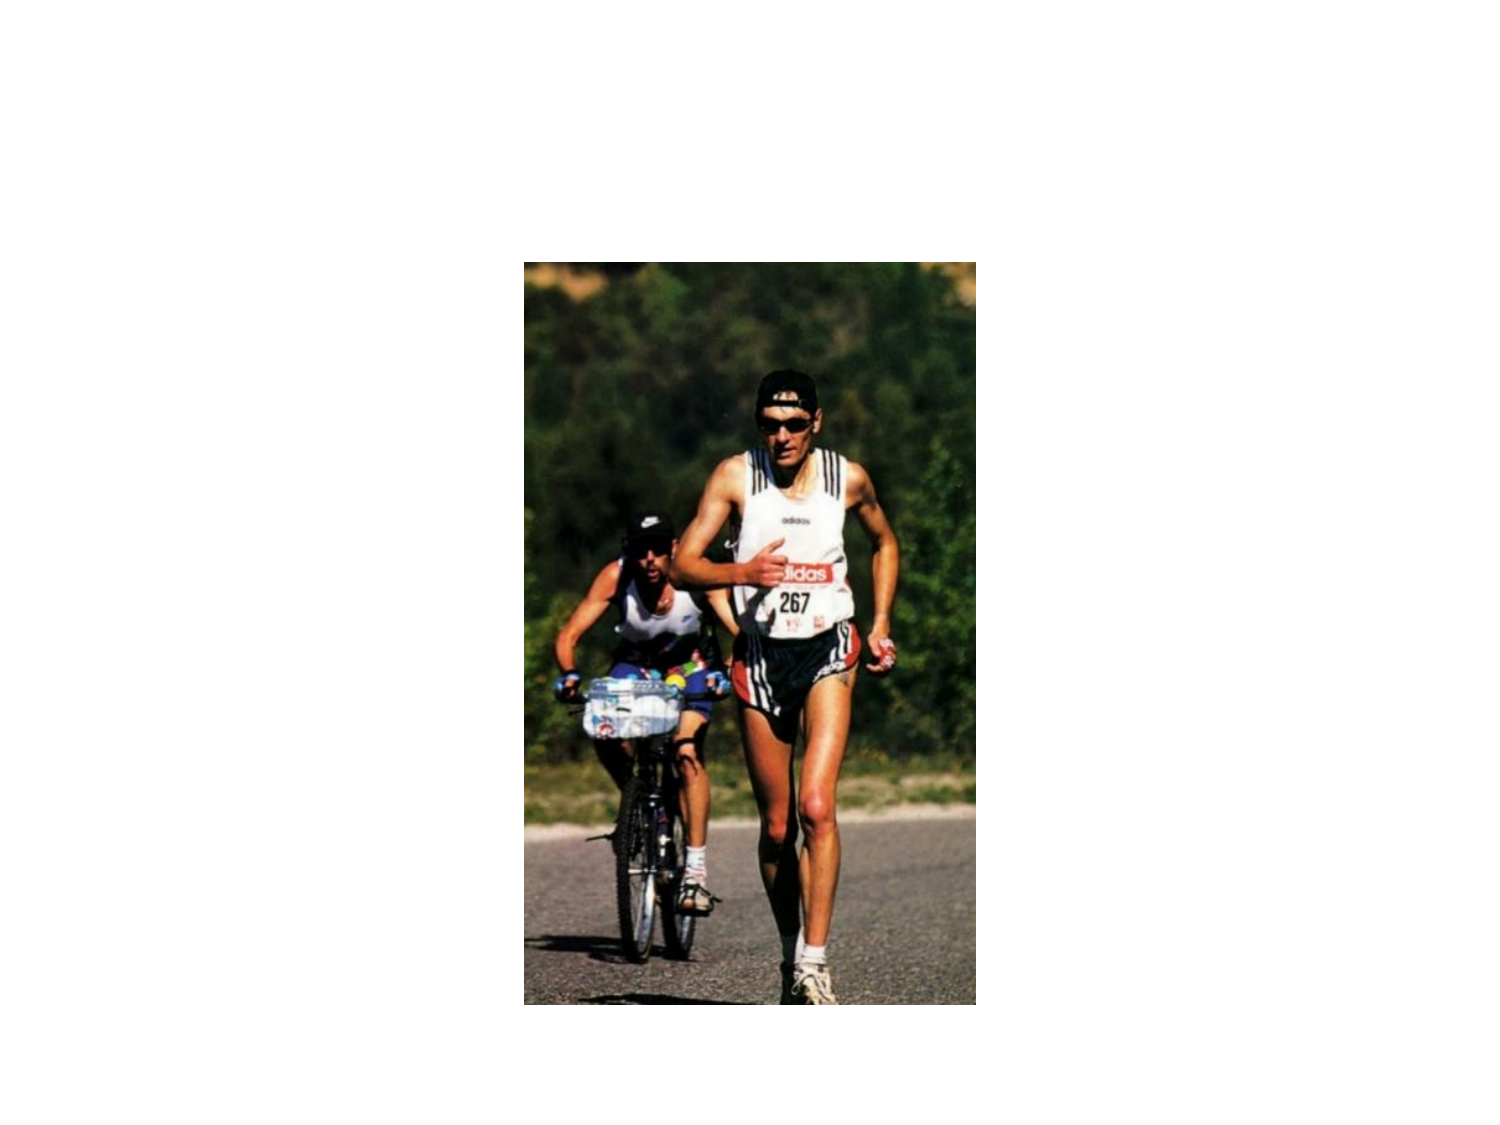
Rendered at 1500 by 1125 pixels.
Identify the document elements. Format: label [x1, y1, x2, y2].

list [523, 262, 976, 1006]
